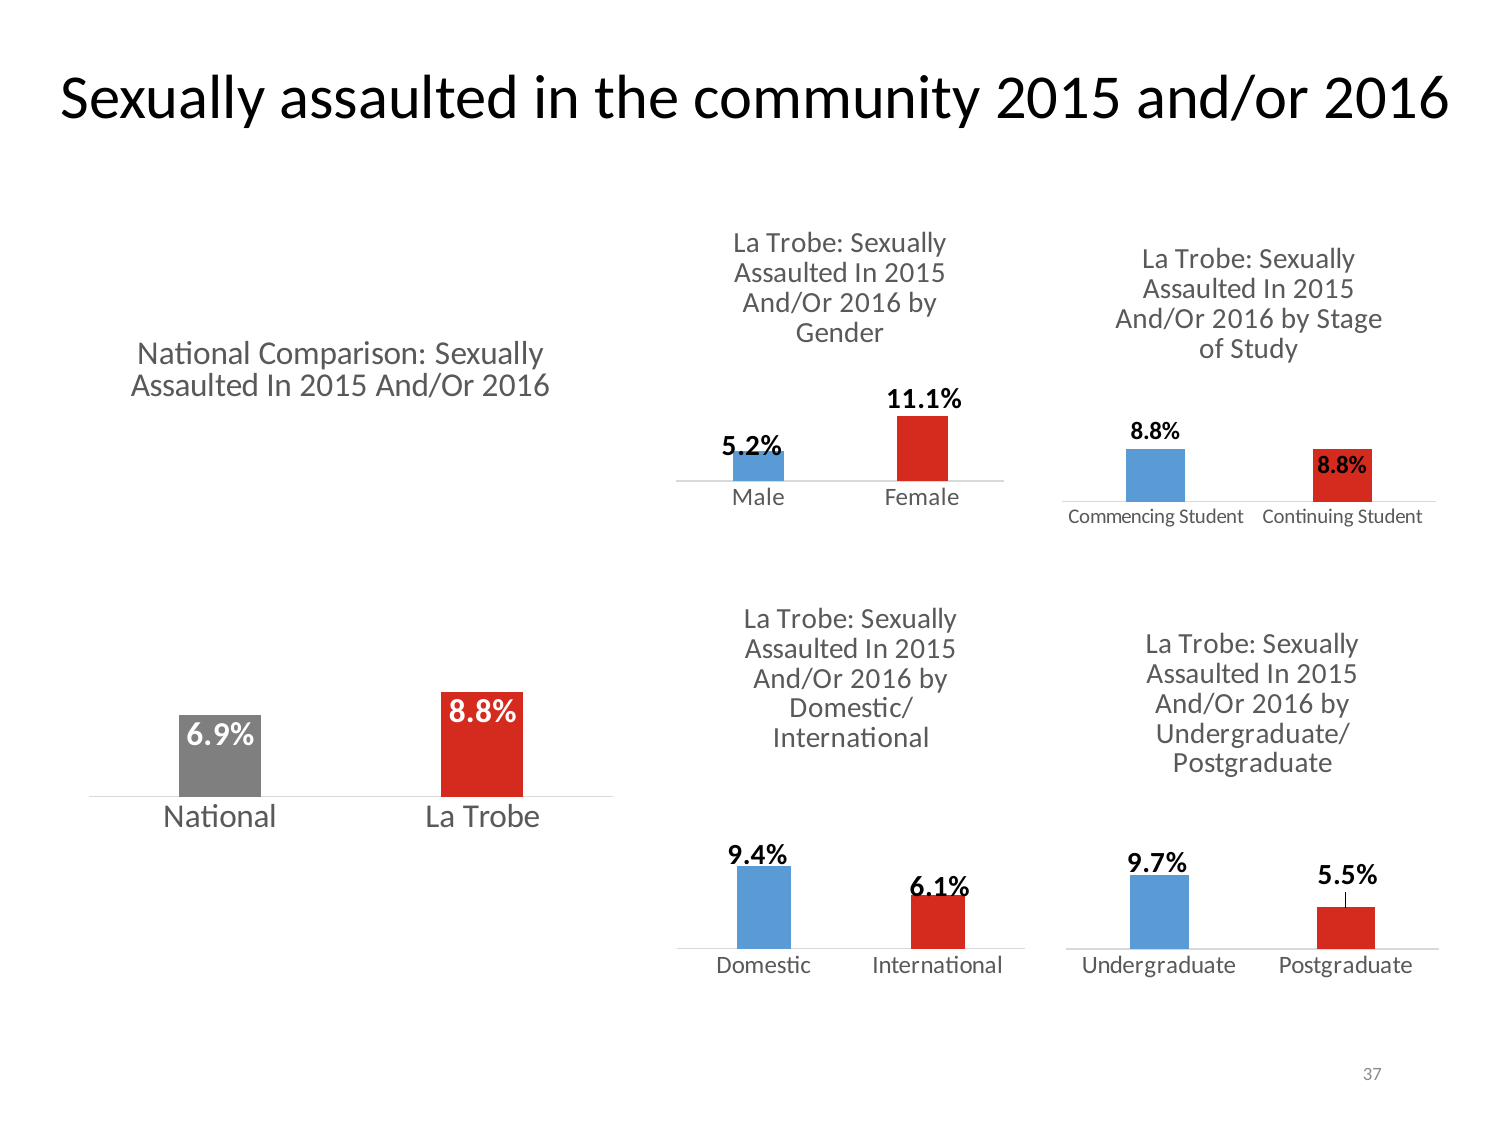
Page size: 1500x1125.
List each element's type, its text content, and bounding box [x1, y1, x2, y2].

title Sexually assaulted in the community 2015 and/or 2016 [18, 43, 1495, 154]
chart [669, 581, 1033, 988]
slide_number 37 [1059, 1042, 1397, 1103]
chart [1058, 607, 1447, 988]
chart [669, 208, 1011, 519]
chart [55, 310, 626, 854]
chart [1054, 224, 1444, 535]
